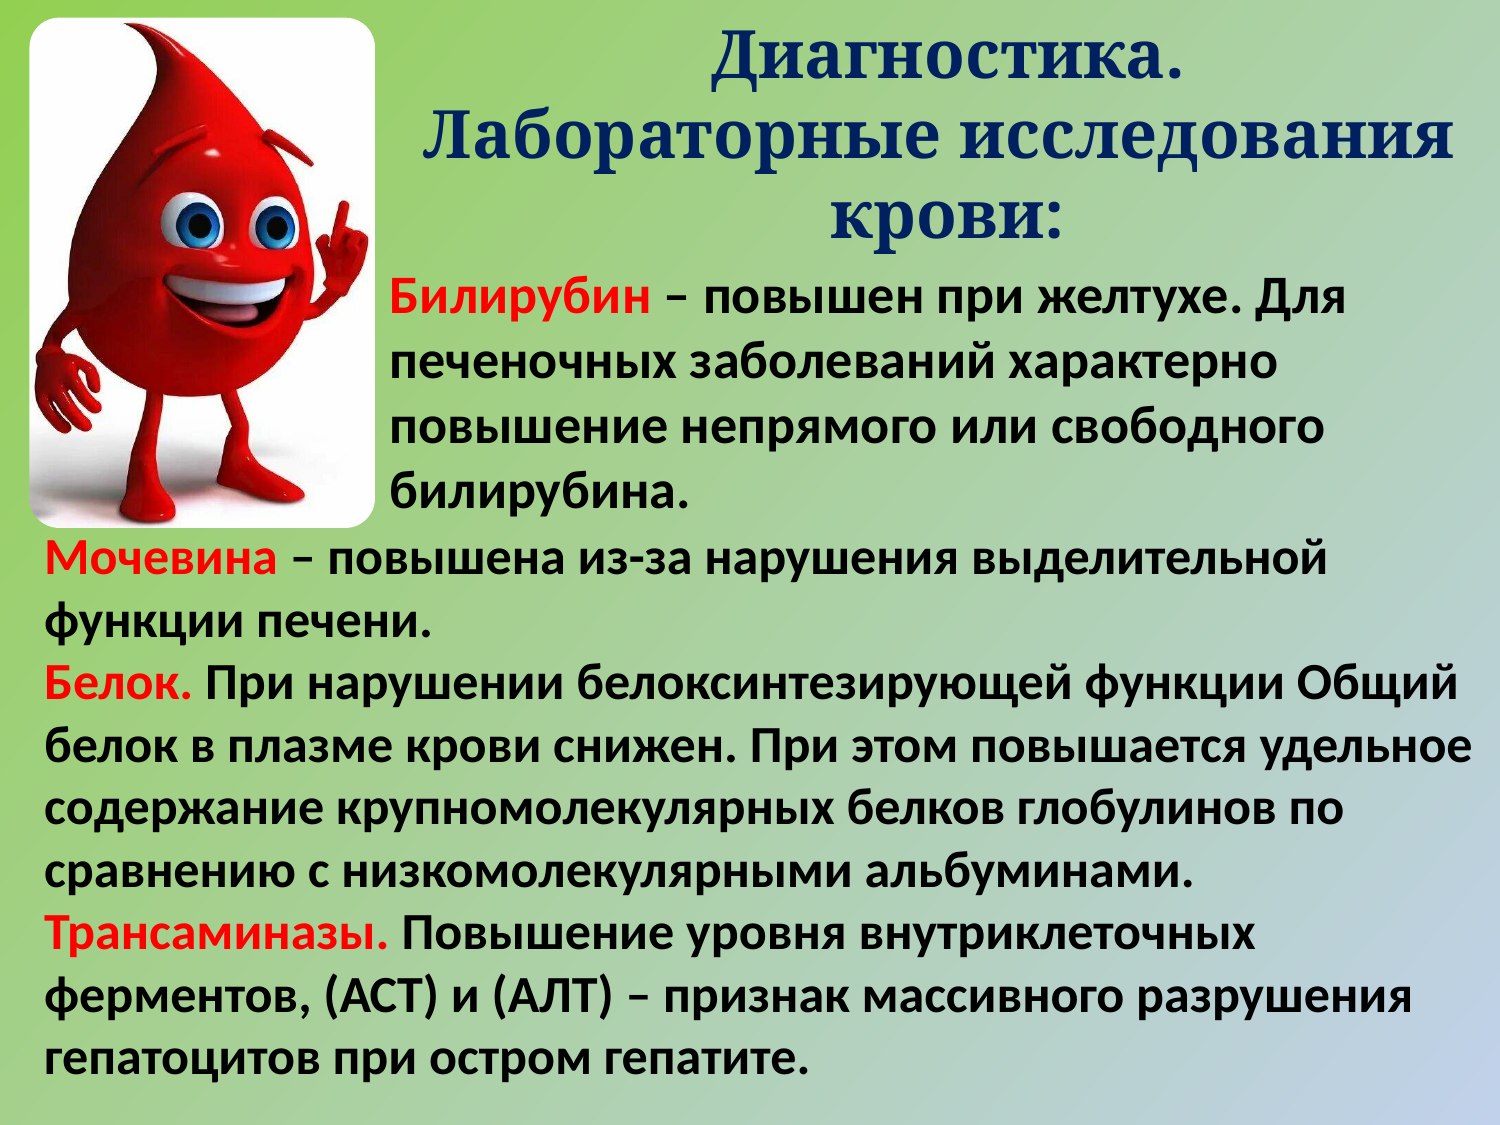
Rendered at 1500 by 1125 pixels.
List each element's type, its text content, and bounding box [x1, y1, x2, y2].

text_box Билирубин – повышен при желтухе. Для печеночных заболеваний характерно повышение непрямого или свободного билирубина. [379, 252, 1471, 527]
title Диагностика. Лабораторные исследования крови: [398, 78, 1498, 266]
text_box Мочевина – повышена из-за нарушения выделительной функции печени. Белок. При нарушении белоксинтезирующей функции Общий белок в плазме крови снижен. При этом повышается удельное содержание крупномолекулярных белков глобулинов по сравнению с низкомолекулярными альбуминами. Трансаминазы. Повышение уровня внутриклеточных ферментов, (АСТ) и (АЛТ) – признак массивного разрушения гепатоцитов при остром гепатите. [29, 515, 1500, 1093]
picture [29, 17, 376, 529]
